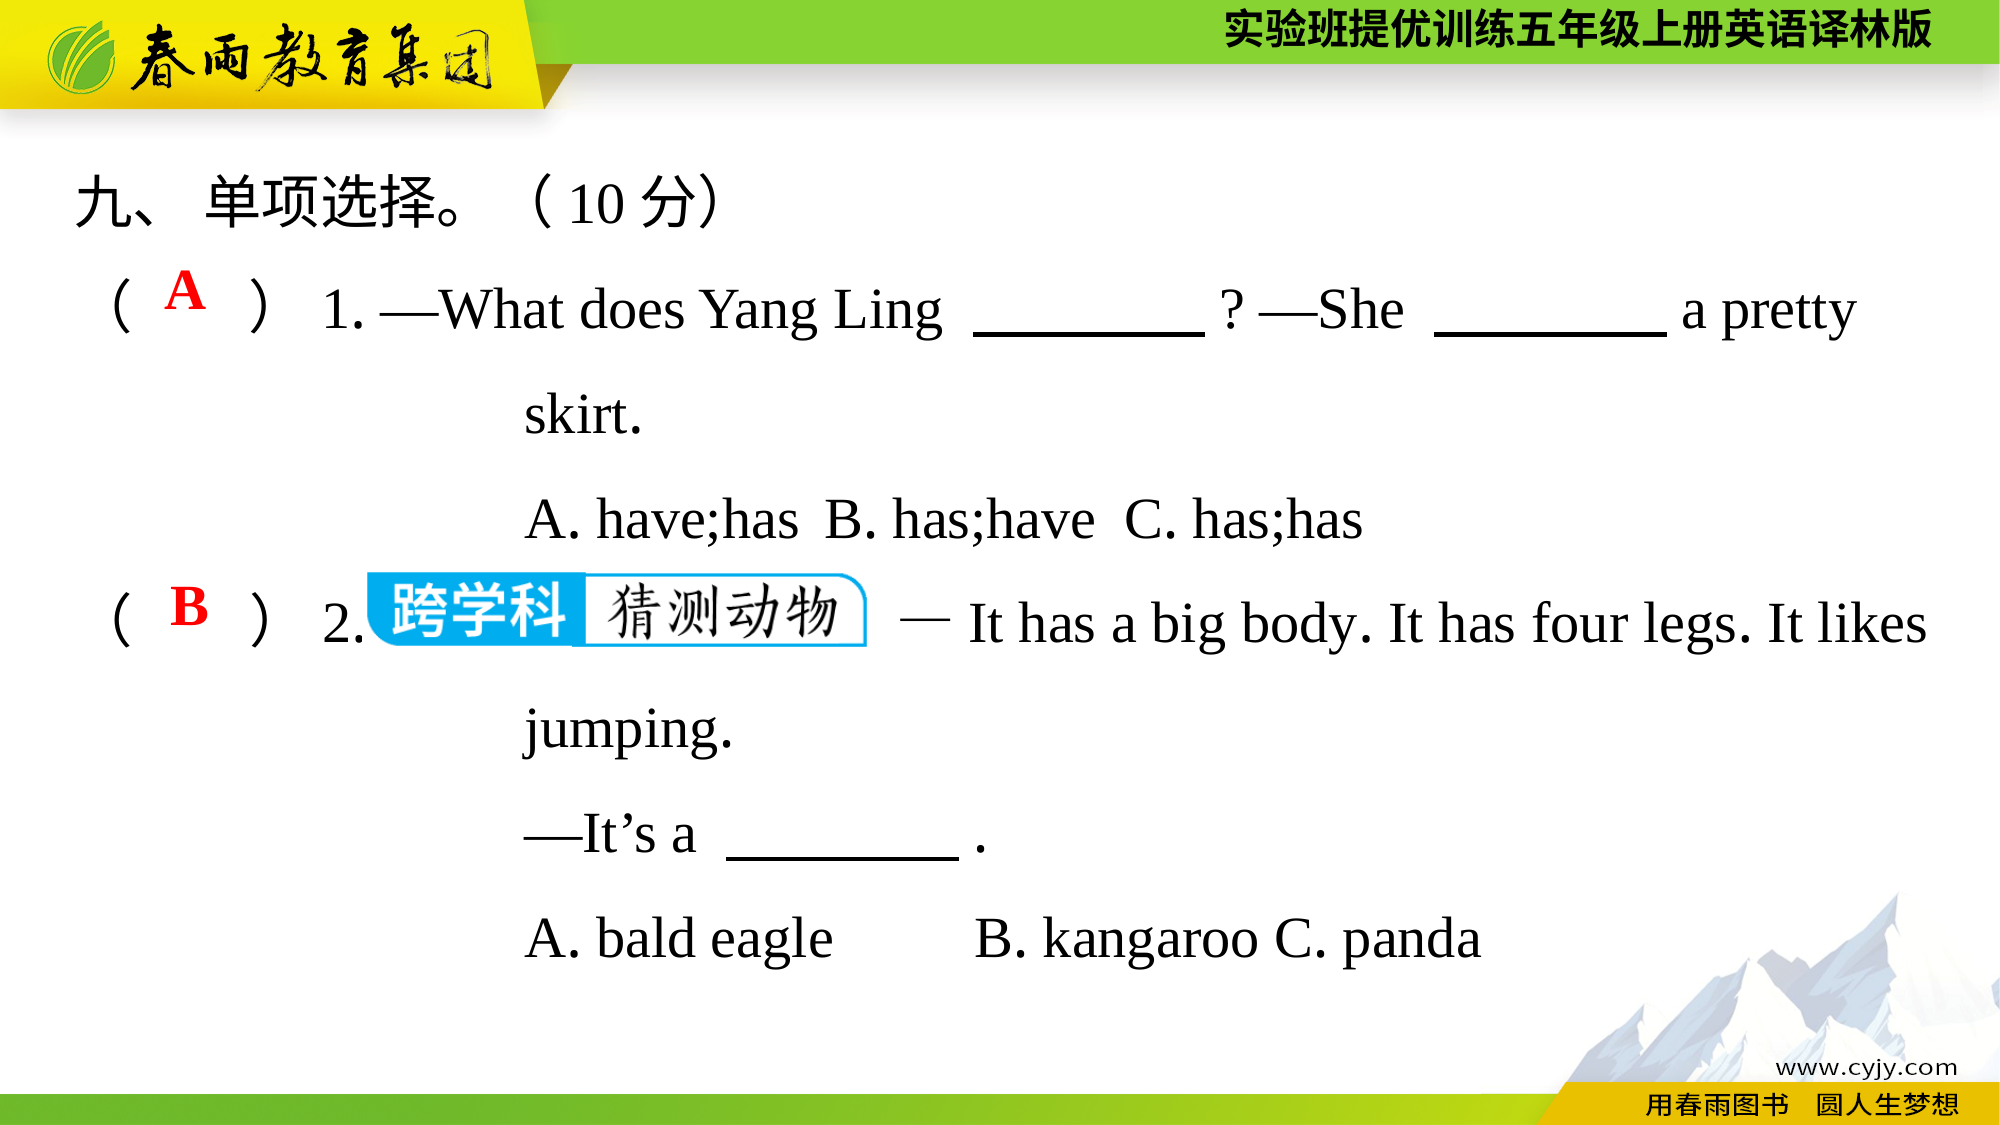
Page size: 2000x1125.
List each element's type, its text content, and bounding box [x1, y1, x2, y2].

picture [0, 0, 2000, 1125]
text_box B [155, 559, 224, 645]
text_box A [149, 243, 222, 329]
list 九、 单项选择。（10分） （ ）1. —What does Yang Ling ? —She a pretty skirt. A. have;has B. has;have C. has;has （ ）2. —It has a big body. It has four legs. It likes jumping. —It’s a . A. bald eagle B. kangaroo C. panda [59, 122, 1944, 973]
